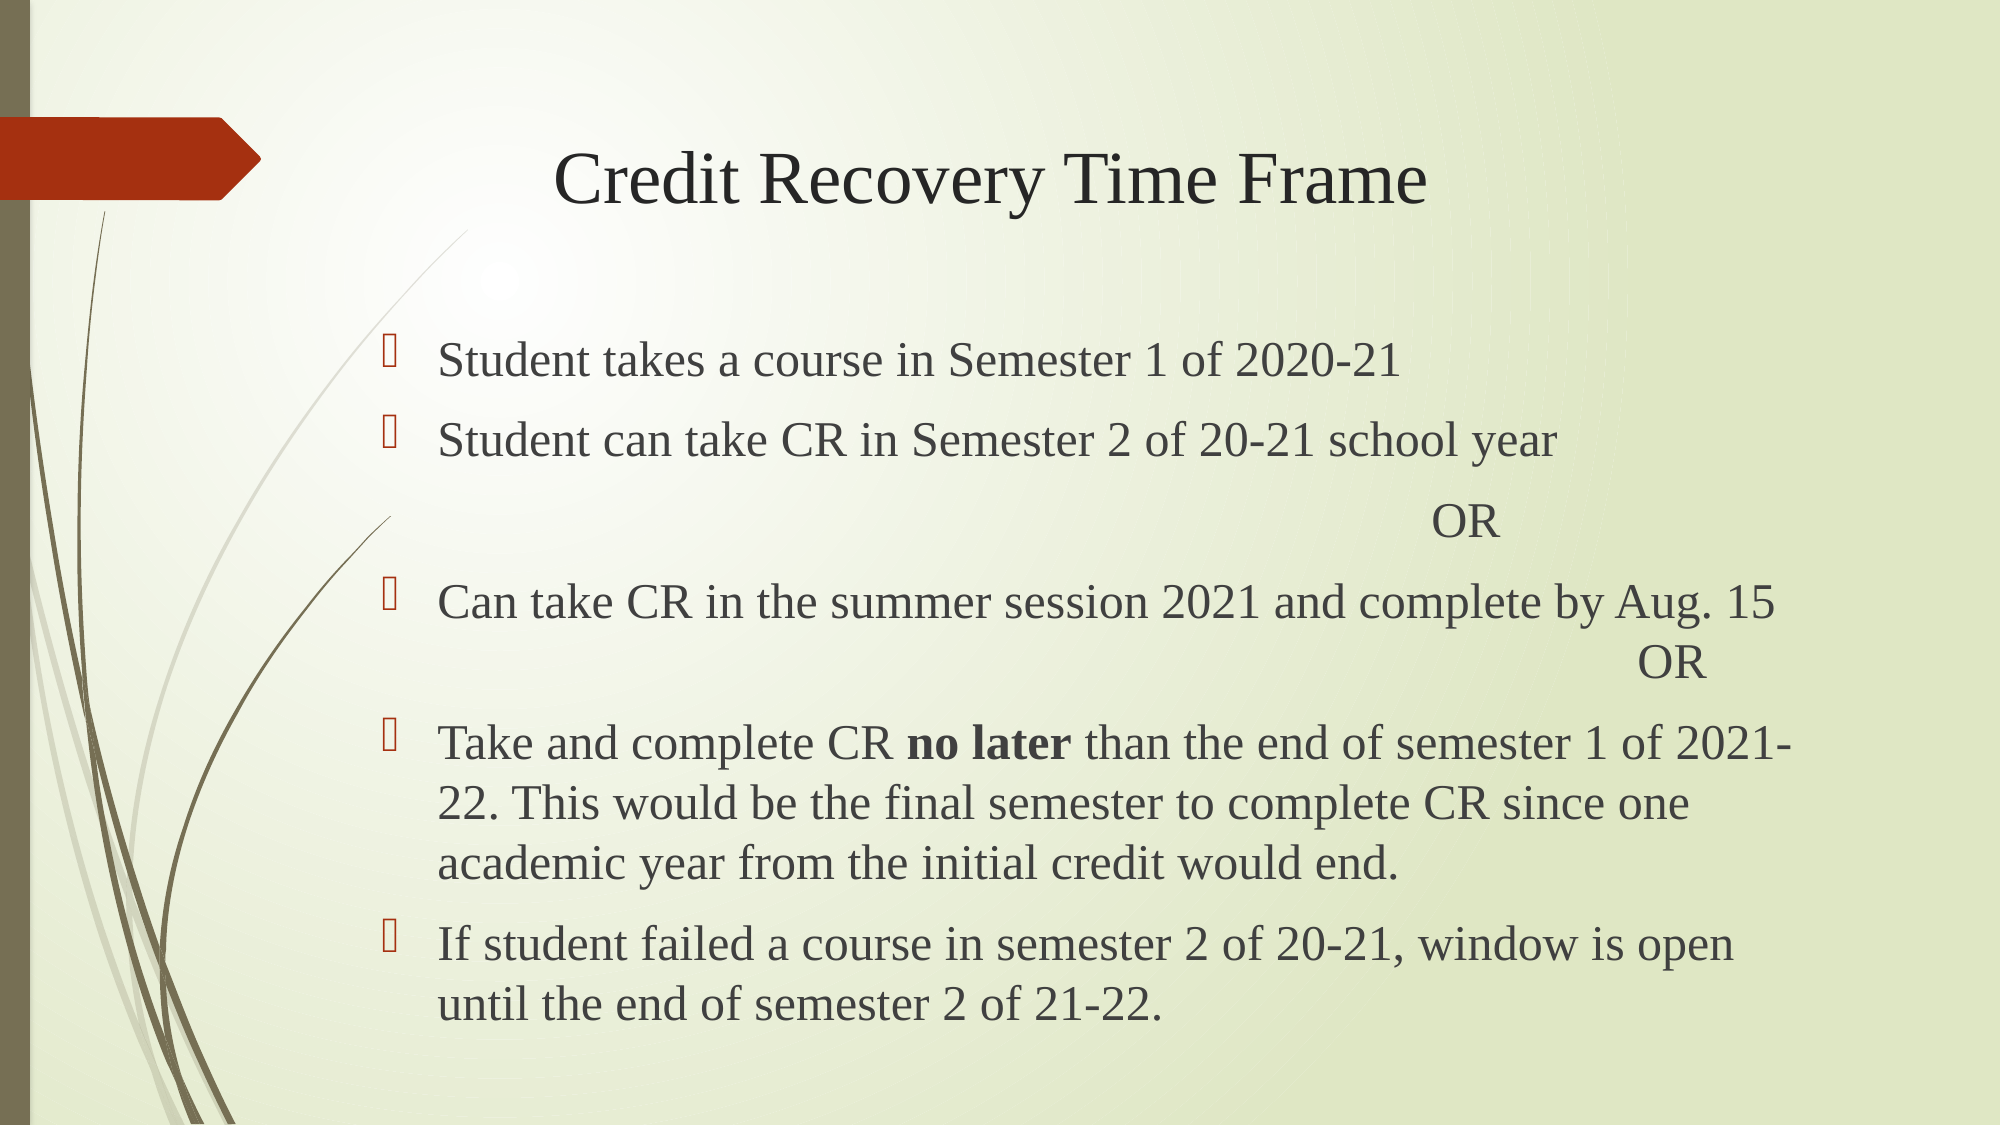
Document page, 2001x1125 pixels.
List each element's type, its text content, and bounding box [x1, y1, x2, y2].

title Credit Recovery Time Frame [538, 121, 2000, 259]
list Student takes a course in Semester 1 of 2020-21 Student can take CR in Semester 2 of 20-21 school year OR Can take CR in the summer session 2021 and complete by Aug. 15 OR Take and complete CR no later than the end of semester 1 of 2021-22. This would be the final semester to complete CR since one academic year from the initial credit would end. If student failed a course in semester 2 of 20-21, window is open until the end of semester 2 of 21-22. [366, 318, 1829, 1084]
